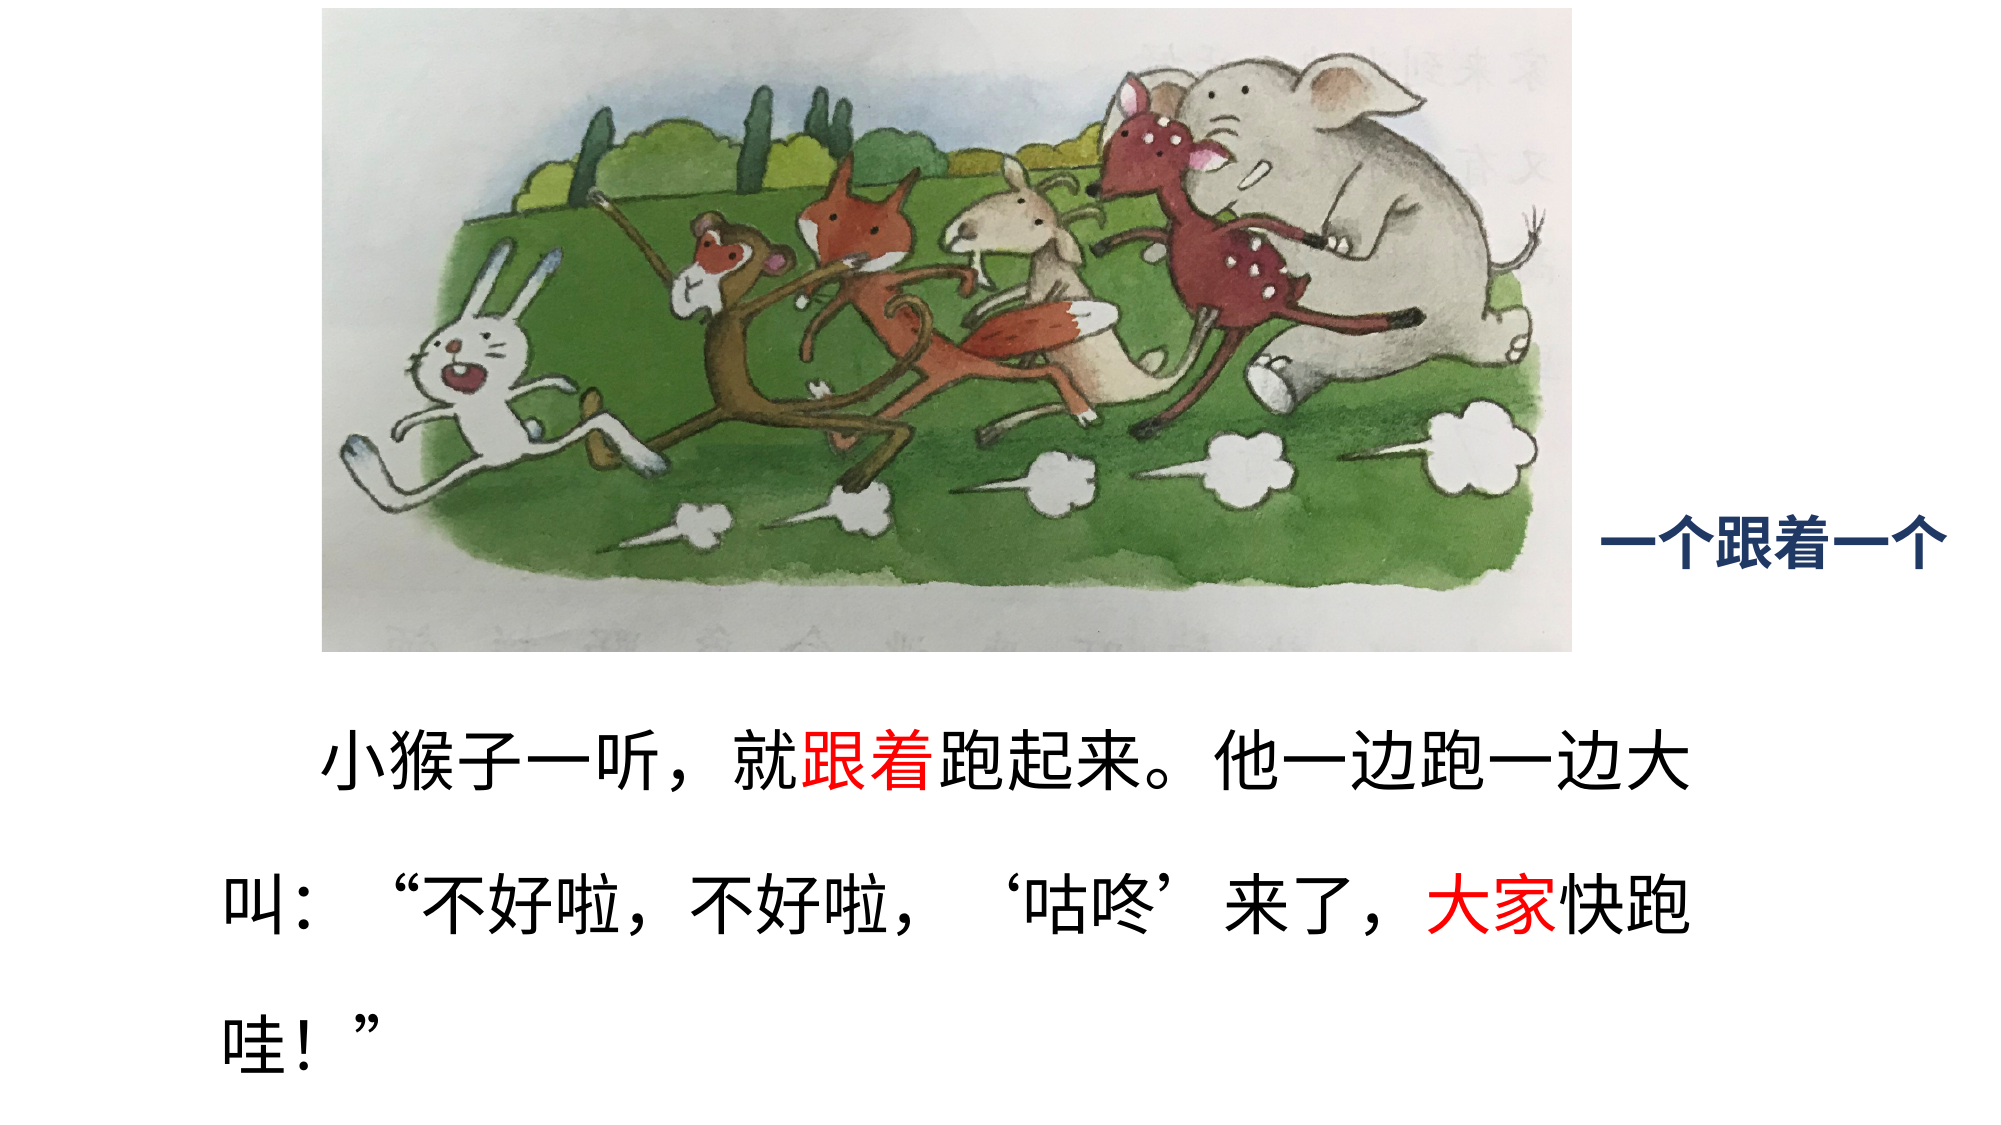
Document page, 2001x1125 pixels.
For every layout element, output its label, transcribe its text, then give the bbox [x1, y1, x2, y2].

picture [321, 8, 1572, 652]
text_box 小猴子一听，就跟着跑起来。他一边跑一边大叫：“不好啦，不好啦，‘咕咚’来了，大家快跑哇！” [186, 651, 1708, 1092]
text_box 一个跟着一个 [1584, 498, 1964, 584]
